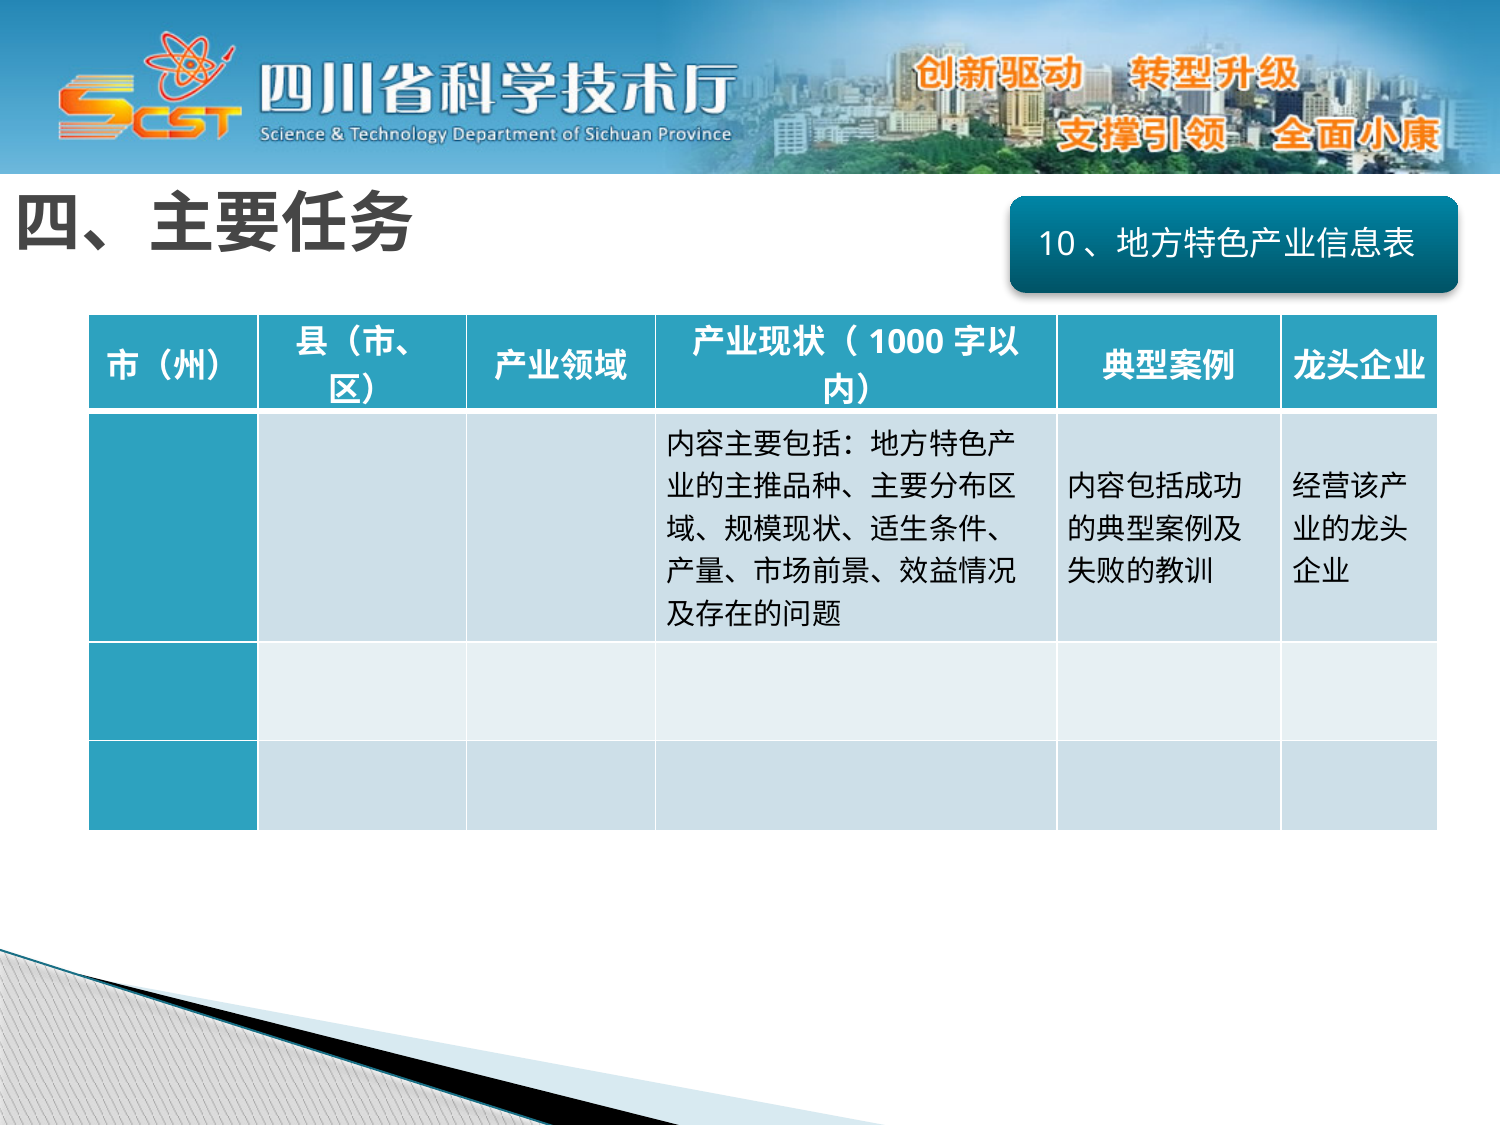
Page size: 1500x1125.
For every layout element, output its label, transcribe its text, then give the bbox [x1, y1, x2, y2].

table_cell [1282, 643, 1437, 740]
table_cell [89, 643, 257, 740]
table_cell [259, 643, 466, 740]
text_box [1009, 195, 1459, 294]
table_cell [656, 741, 1056, 830]
table_cell [1058, 741, 1280, 830]
table_cell [467, 741, 655, 830]
table_cell [259, 414, 466, 641]
table_cell [656, 643, 1056, 740]
table_cell [467, 414, 655, 641]
table_cell [89, 414, 257, 641]
table_header 典型案例 [1058, 315, 1280, 408]
table_cell 内容包括成功的典型案例及失败的教训 [1058, 414, 1280, 641]
text_box 四、主要任务 [0, 172, 1500, 268]
table_cell [1058, 643, 1280, 740]
table_header 产业领域 [467, 315, 655, 408]
table_cell [89, 741, 257, 830]
table_header 产业现状（1000字以内） [656, 315, 1056, 408]
table_cell 经营该产业的龙头企业 [1282, 414, 1437, 641]
table_header 县（市、区） [259, 315, 466, 408]
table_header 龙头企业 [1282, 315, 1437, 408]
table_cell [259, 741, 466, 830]
picture [0, 0, 1500, 172]
table_cell [1282, 741, 1437, 830]
table_header 市（州） [89, 315, 257, 408]
table_cell 内容主要包括：地方特色产业的主推品种、主要分布区域、规模现状、适生条件、产量、市场前景、效益情况及存在的问题 [656, 414, 1056, 641]
table_cell [467, 643, 655, 740]
